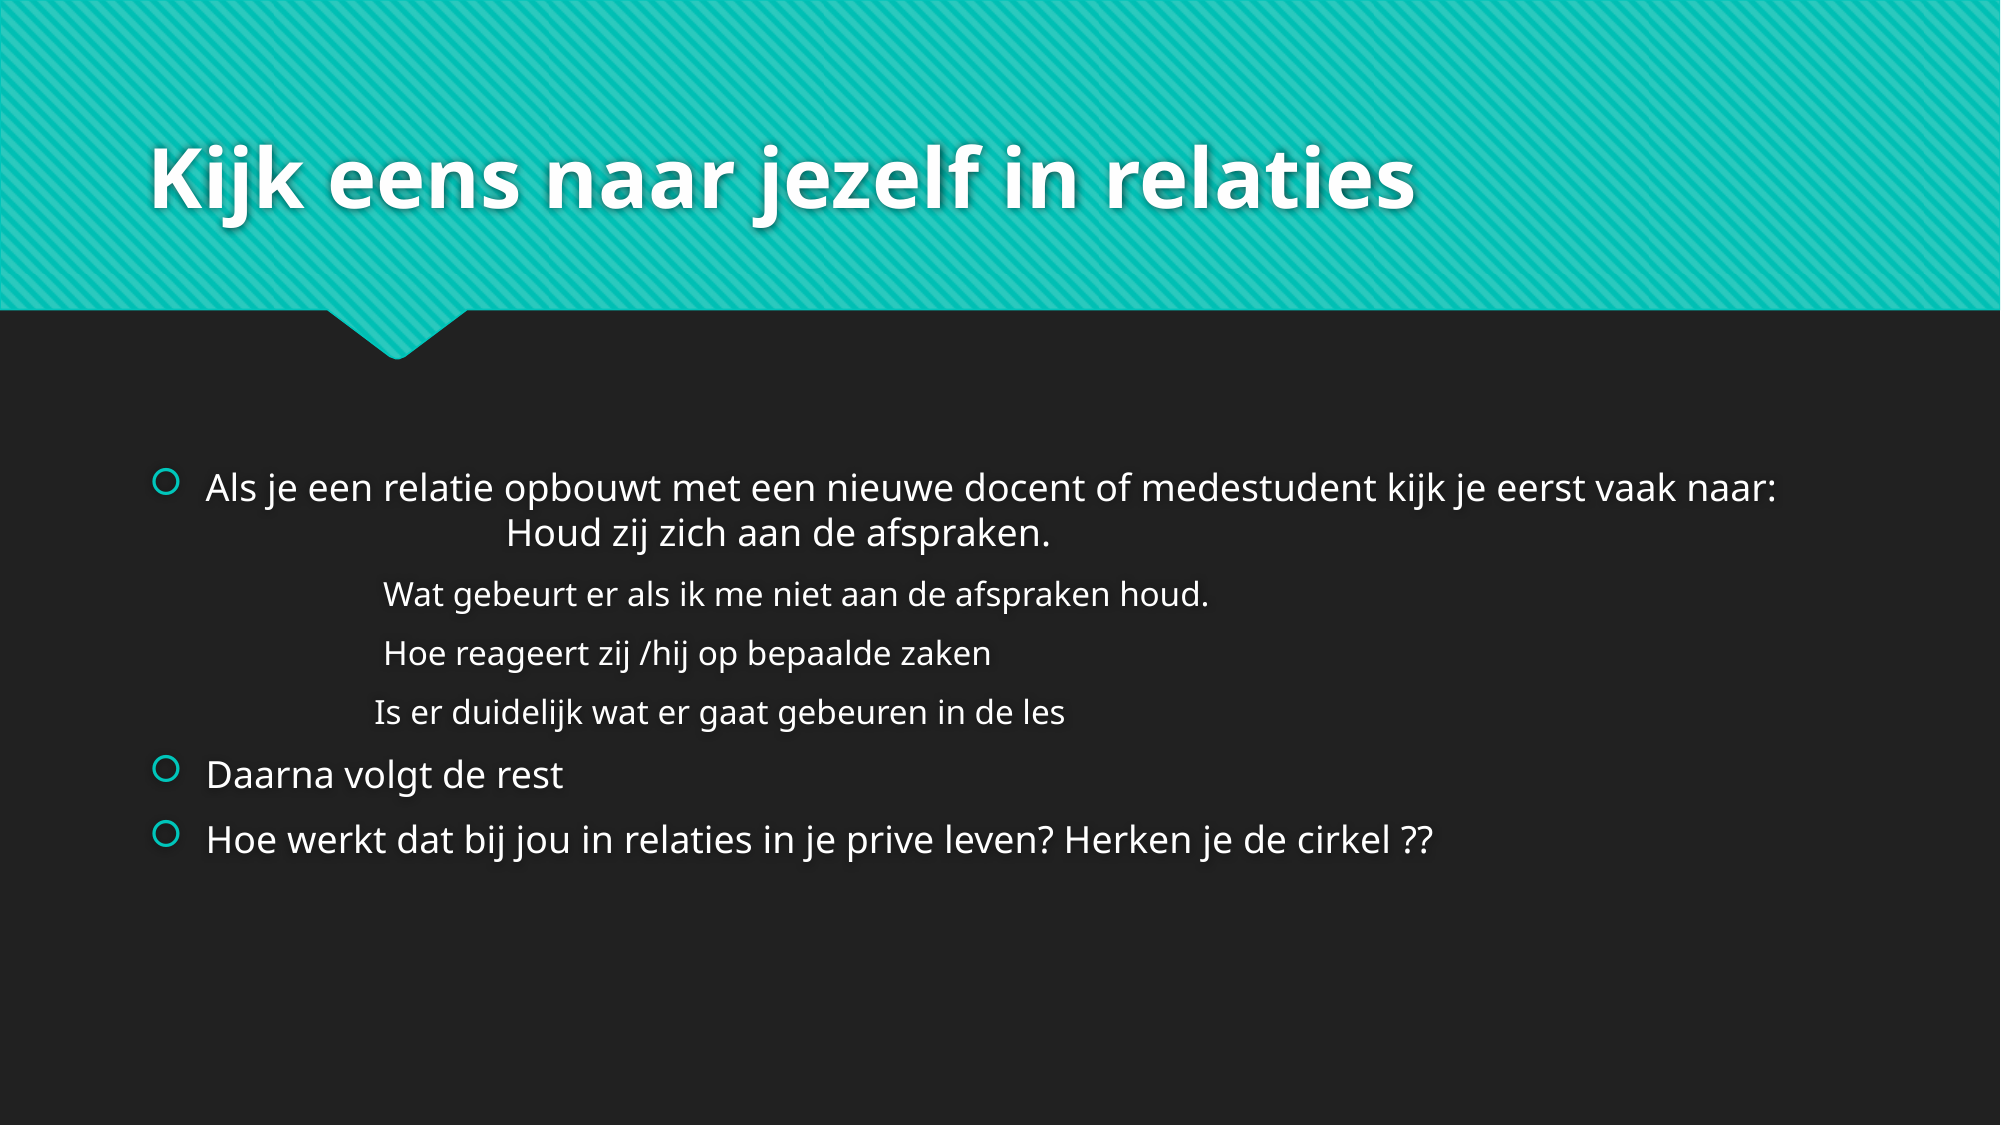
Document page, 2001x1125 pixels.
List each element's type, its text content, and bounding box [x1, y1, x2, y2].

title Kijk eens naar jezelf in relaties [132, 73, 1868, 233]
list Als je een relatie opbouwt met een nieuwe docent of medestudent kijk je eerst vaak naar: Houd zij zich aan de afspraken. Wat gebeurt er als ik me niet aan de afspraken houd. Hoe reageert zij /hij op bepaalde zaken Is er duidelijk wat er gaat gebeuren in de les Daarna volgt de rest Hoe werkt dat bij jou in relaties in je prive leven? Herken je de cirkel ?? [134, 364, 1866, 962]
